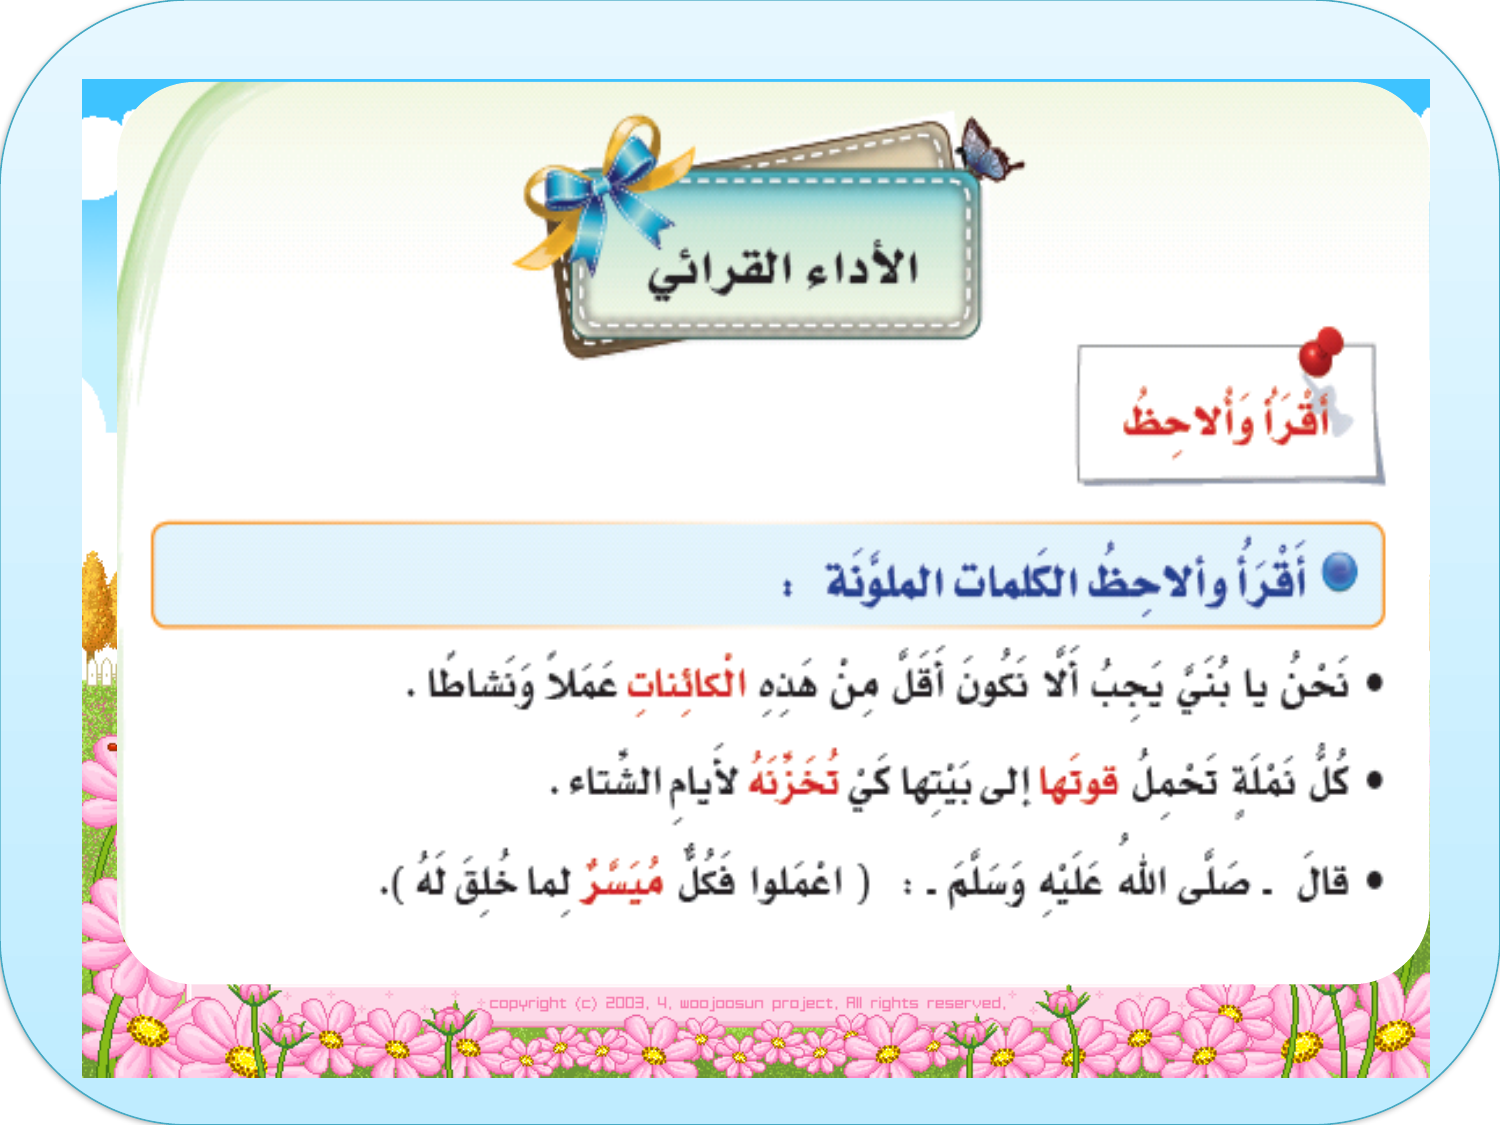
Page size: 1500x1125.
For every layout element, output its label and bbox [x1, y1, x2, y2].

text_box [0, 0, 1500, 1125]
picture [81, 79, 1430, 1079]
